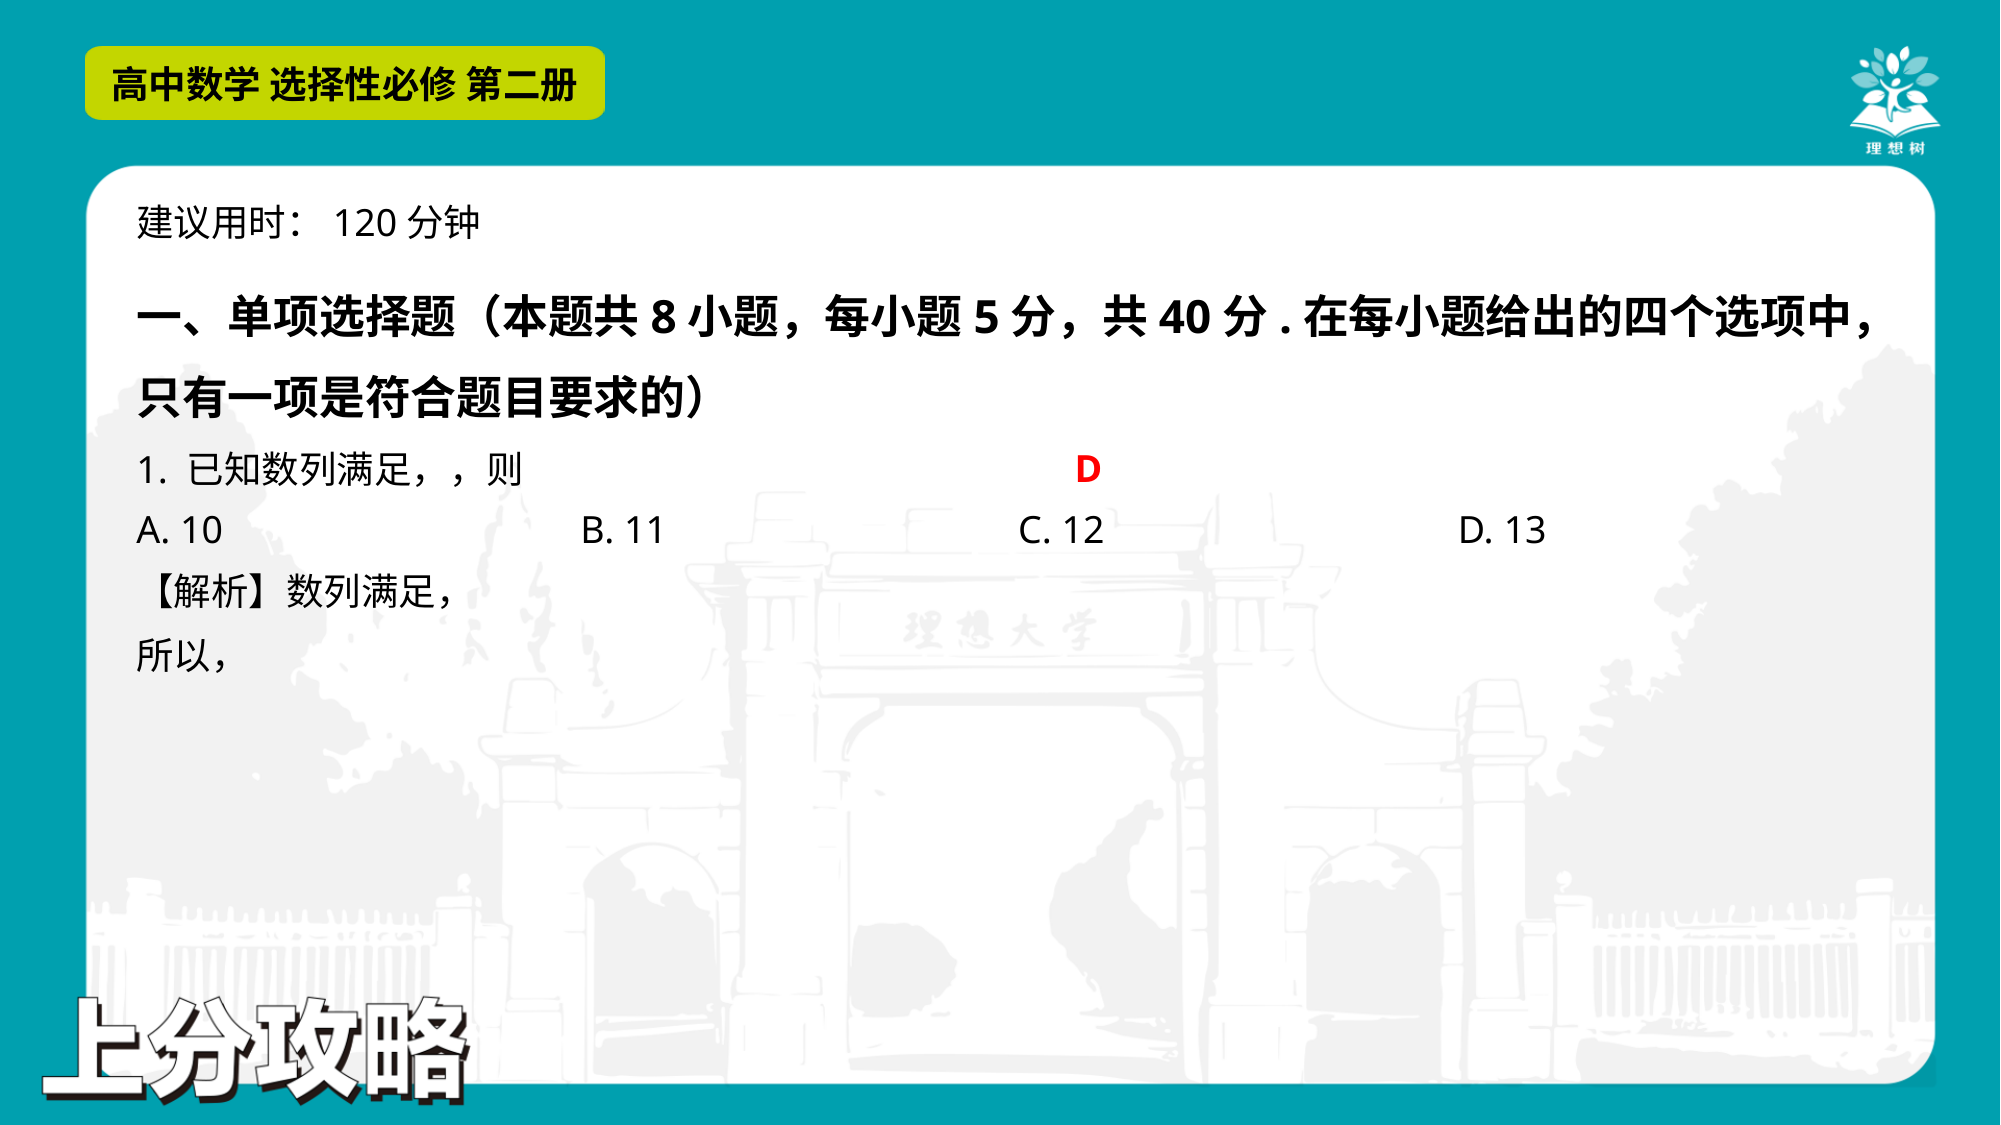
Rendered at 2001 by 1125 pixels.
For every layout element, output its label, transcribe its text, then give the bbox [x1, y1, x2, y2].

text_box 一、单项选择题（本题共8小题，每小题5分，共40分.在每小题给出的四个选项中， 只有一项是符合题目要求的） [136, 259, 1865, 480]
text_box D [1061, 423, 1116, 484]
text_box 建议用时：120分钟 [136, 176, 1865, 237]
text_box A. 10 B. 11 C. 12 D. 13 [136, 484, 1865, 544]
picture [0, 0, 2000, 1125]
